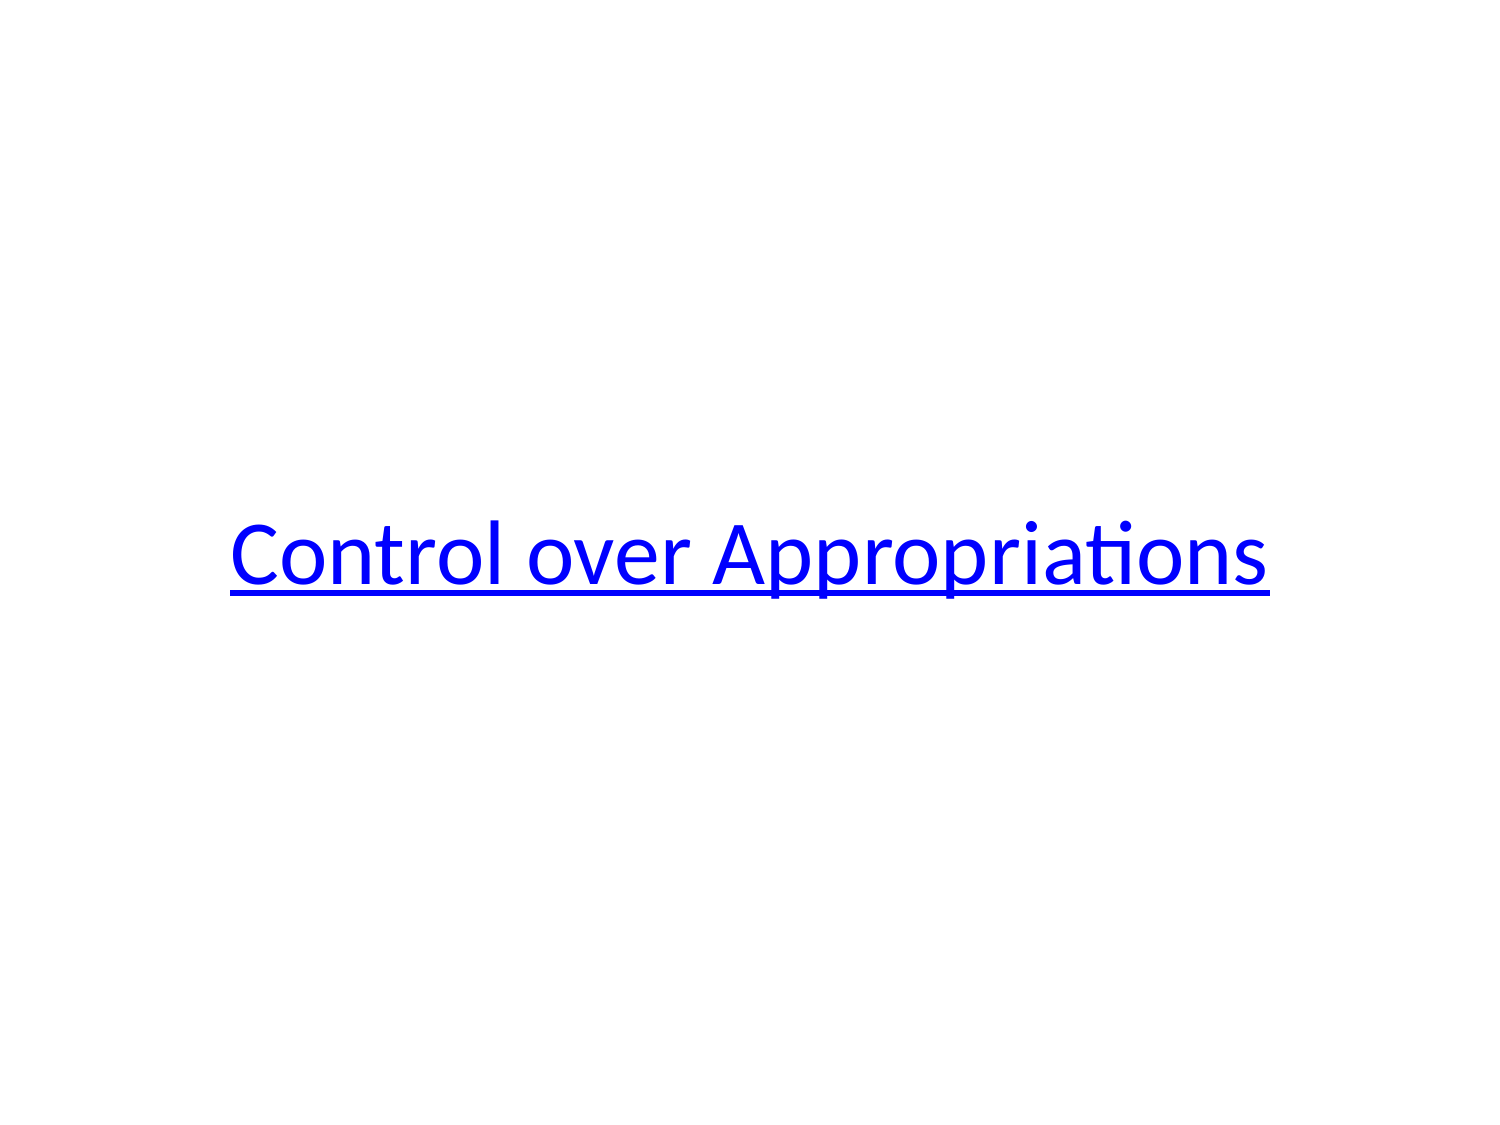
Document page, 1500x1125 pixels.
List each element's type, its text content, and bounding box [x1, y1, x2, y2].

title Control over Appropriations [74, 44, 1426, 1051]
